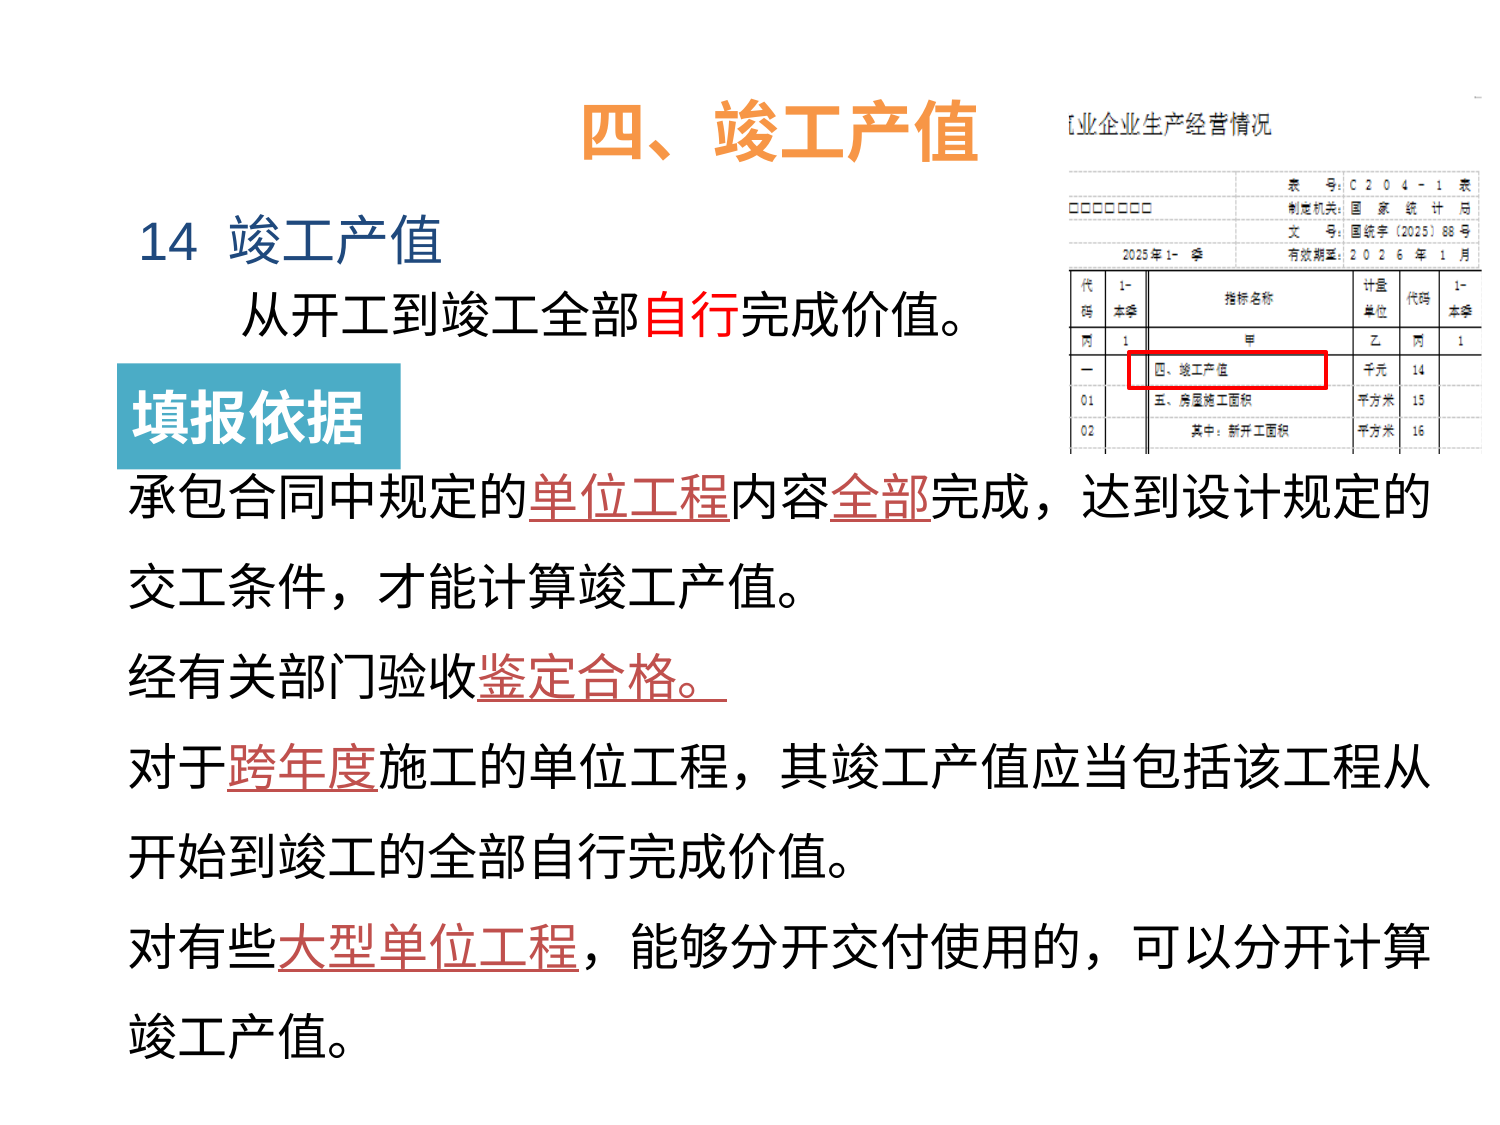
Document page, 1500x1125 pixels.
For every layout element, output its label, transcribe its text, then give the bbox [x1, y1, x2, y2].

text_box 四、竣工产值 [564, 81, 995, 177]
picture [1068, 96, 1482, 455]
text_box 承包合同中规定的单位工程内容全部完成，达到设计规定的交工条件，才能计算竣工产值。 经有关部门验收鉴定合格。 对于跨年度施工的单位工程，其竣工产值应当包括该工程从开始到竣工的全部自行完成价值。 对有些大型单位工程，能够分开交付使用的，可以分开计算竣工产值。 [112, 337, 1448, 1073]
text_box 填报依据 [115, 361, 403, 472]
text_box 14 竣工产值 从开工到竣工全部自行完成价值。 [123, 198, 1063, 351]
